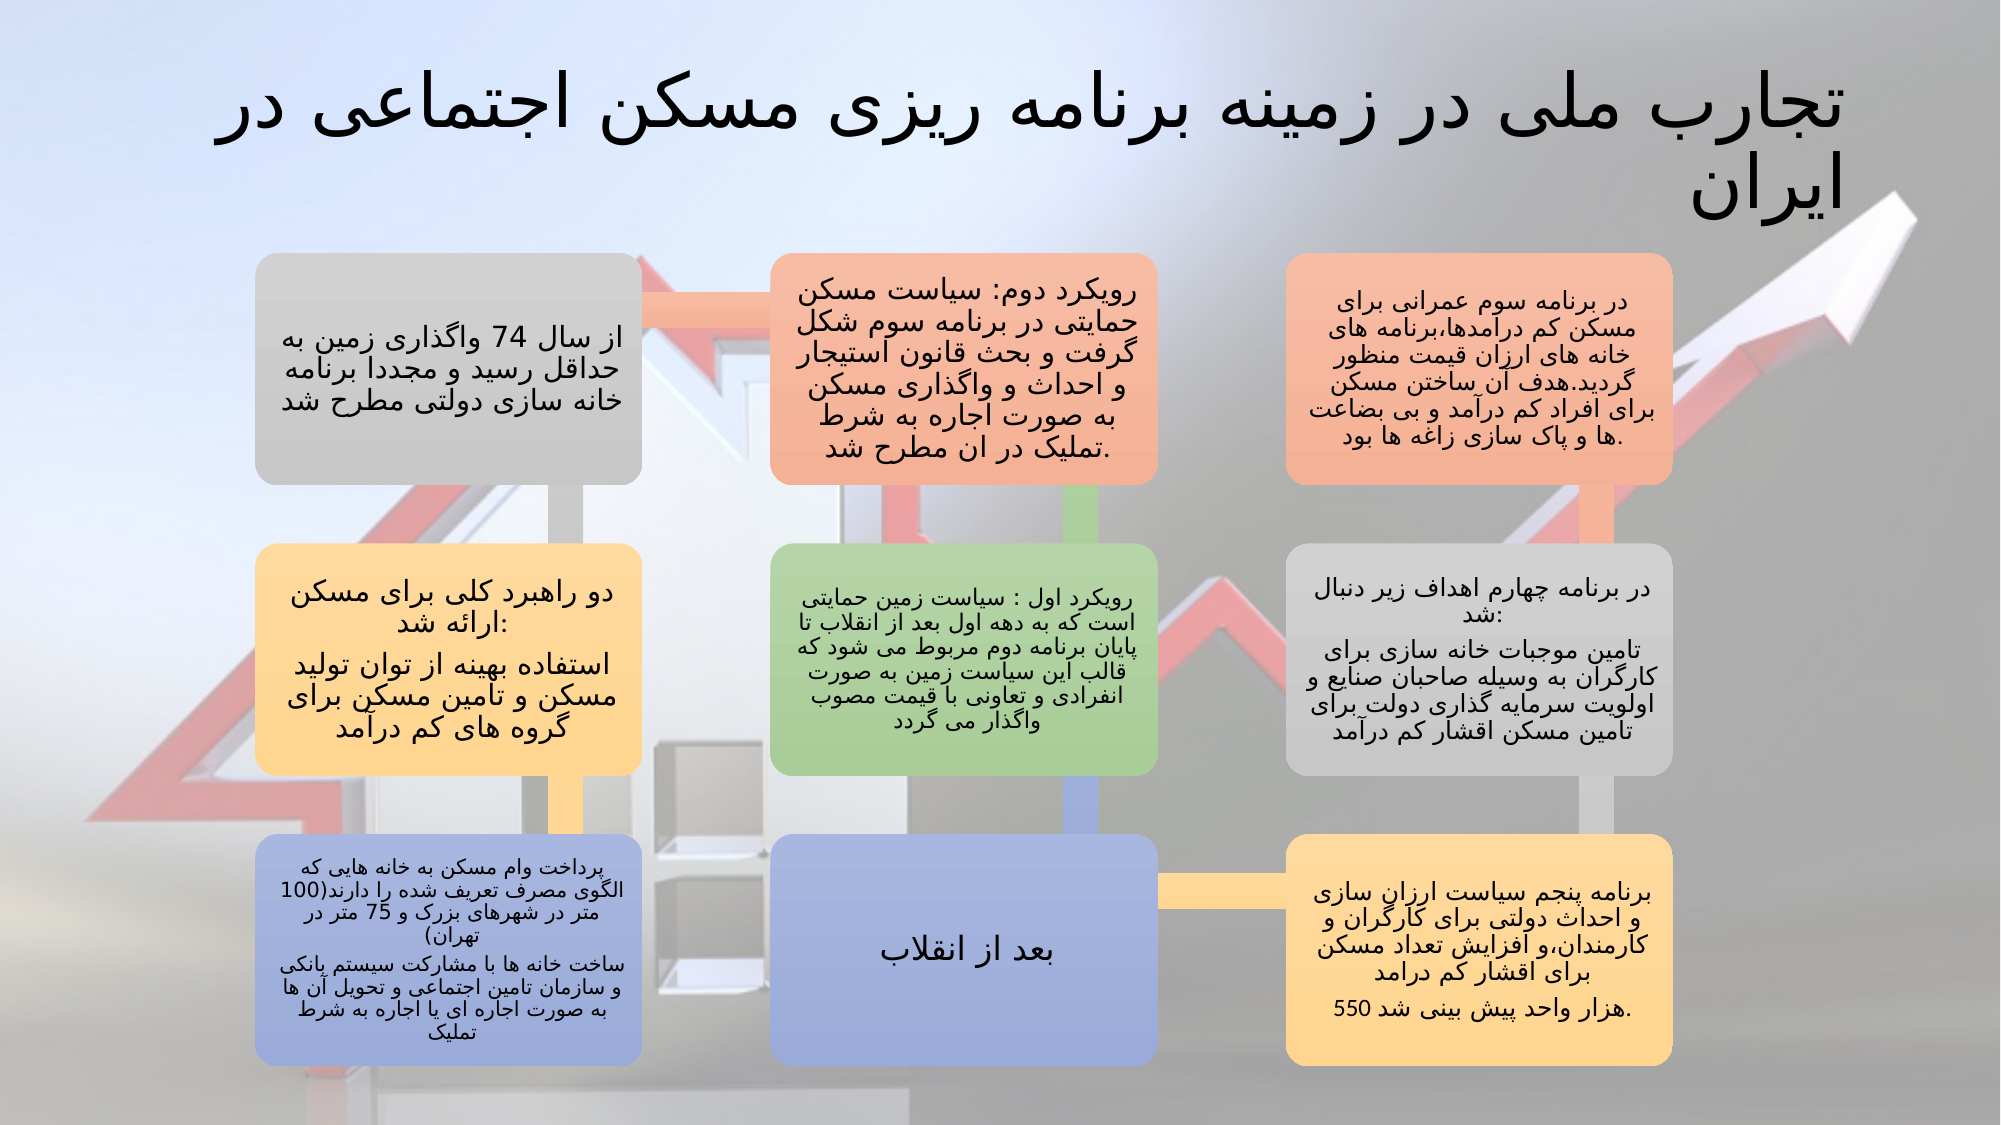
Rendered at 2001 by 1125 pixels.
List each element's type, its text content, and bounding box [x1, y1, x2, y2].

title تجارب ملی در زمینه برنامه ریزی مسکن اجتماعی در ایران [137, 35, 1863, 252]
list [65, 252, 1863, 1067]
picture [0, 0, 2001, 1125]
